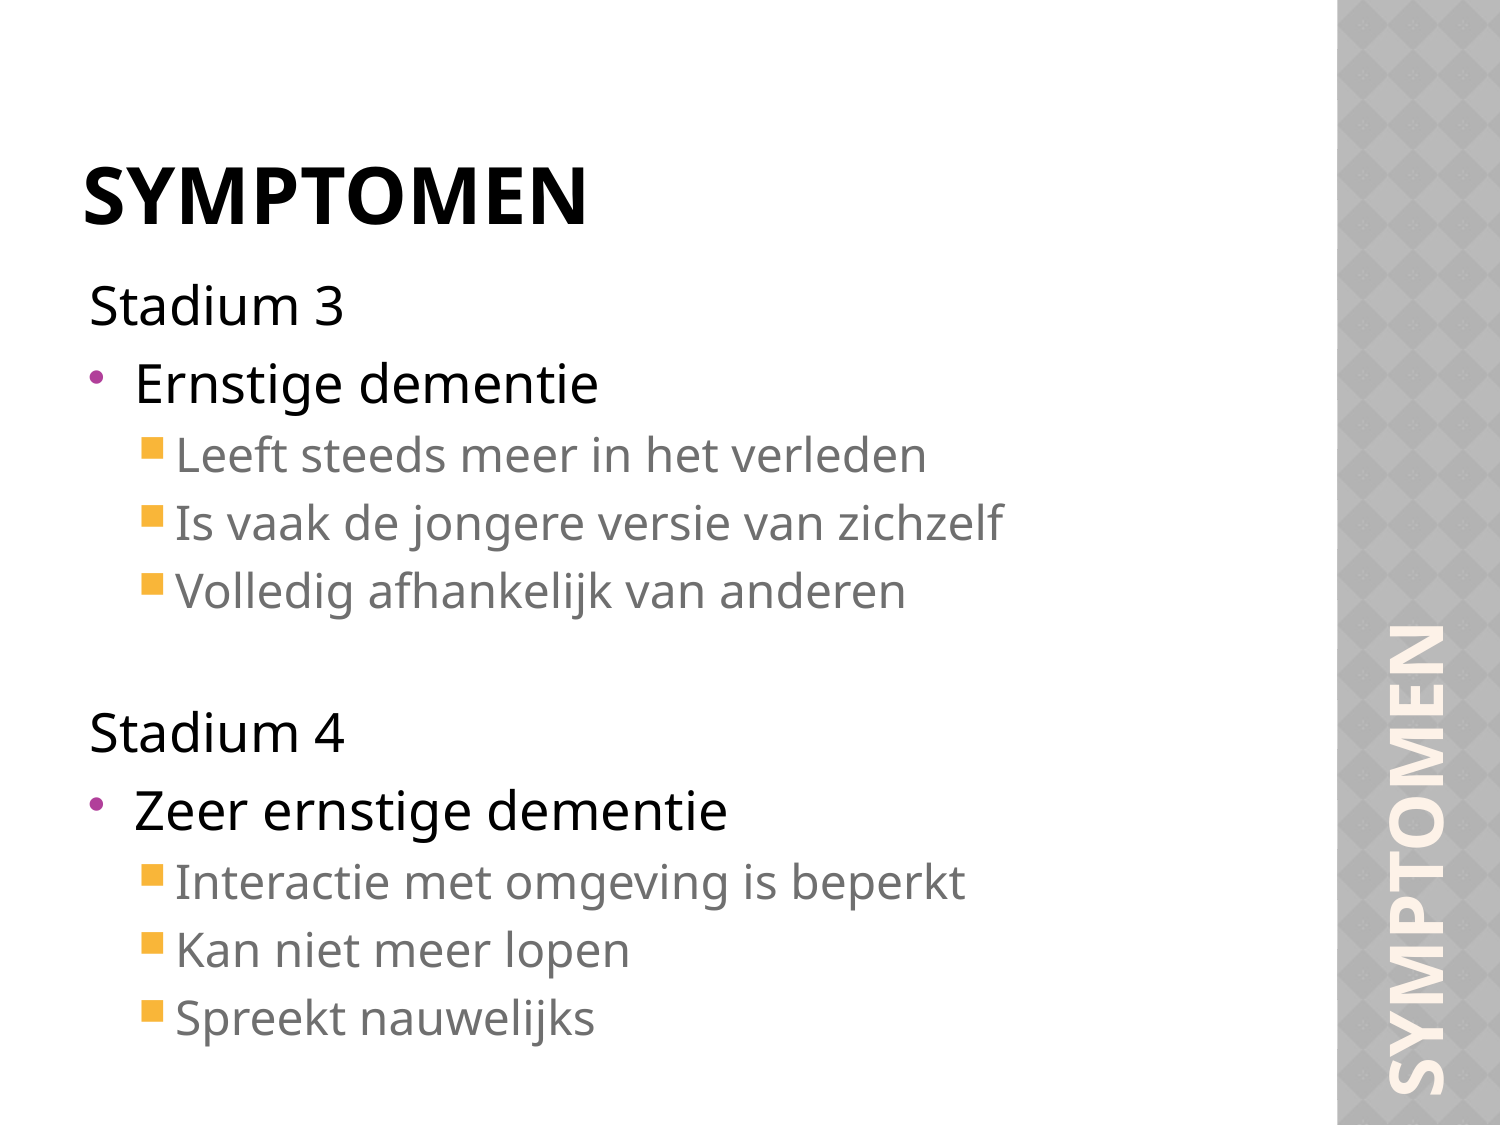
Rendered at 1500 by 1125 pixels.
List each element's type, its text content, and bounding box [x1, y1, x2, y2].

title symptomen [75, 52, 1263, 240]
list Stadium 3 Ernstige dementie Leeft steeds meer in het verleden Is vaak de jongere versie van zichzelf Volledig afhankelijk van anderen Stadium 4 Zeer ernstige dementie Interactie met omgeving is beperkt Kan niet meer lopen Spreekt nauwelijks [75, 264, 1263, 1125]
text_box symptomen [1364, 609, 1458, 1106]
